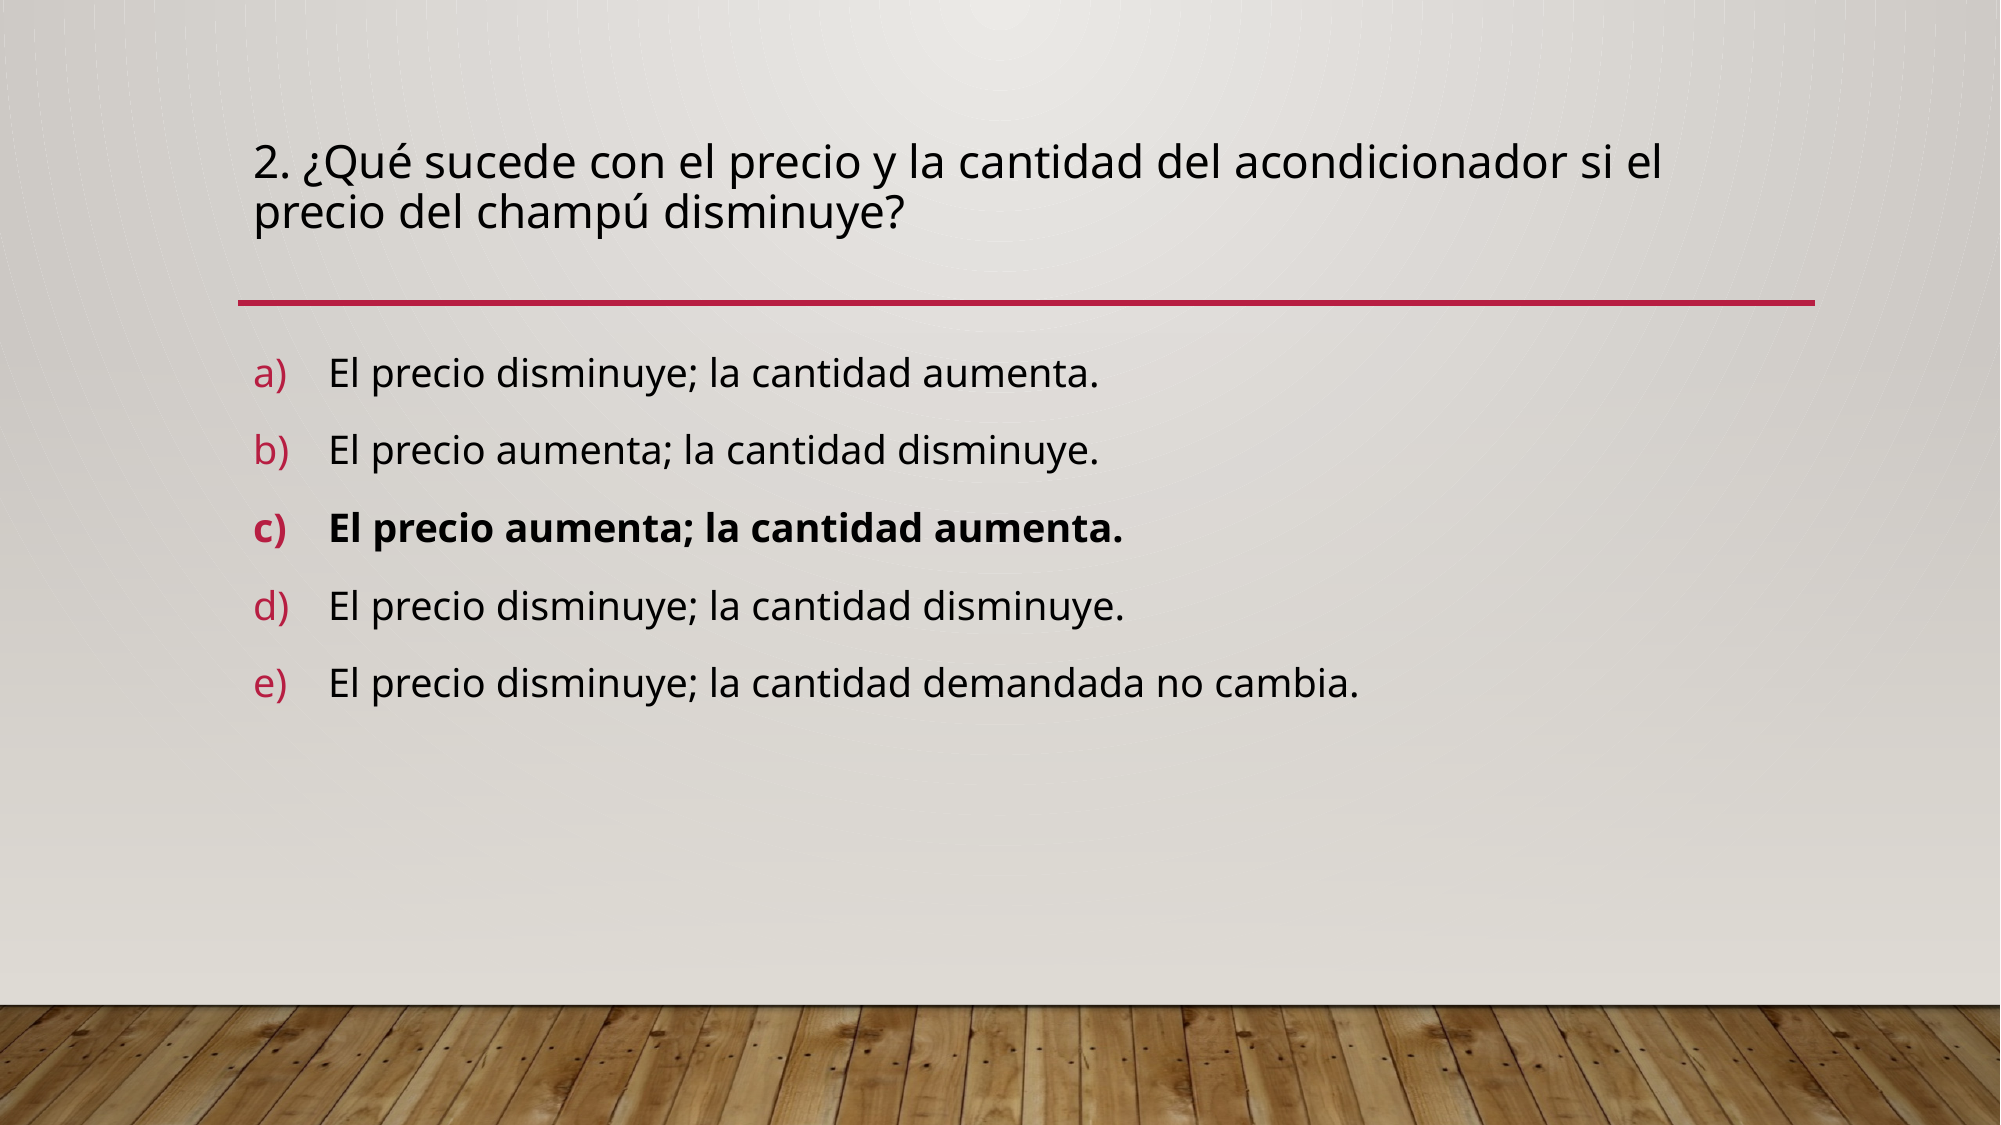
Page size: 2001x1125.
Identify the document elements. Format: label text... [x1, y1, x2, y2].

picture [0, 1005, 2000, 1125]
list El precio disminuye; la cantidad aumenta. El precio aumenta; la cantidad disminuye. El precio aumenta; la cantidad aumenta. El precio disminuye; la cantidad disminuye. El precio disminuye; la cantidad demandada no cambia. [238, 330, 1814, 897]
title 2. ¿Qué sucede con el precio y la cantidad del acondicionador si el precio del champú disminuye? [238, 131, 1814, 305]
